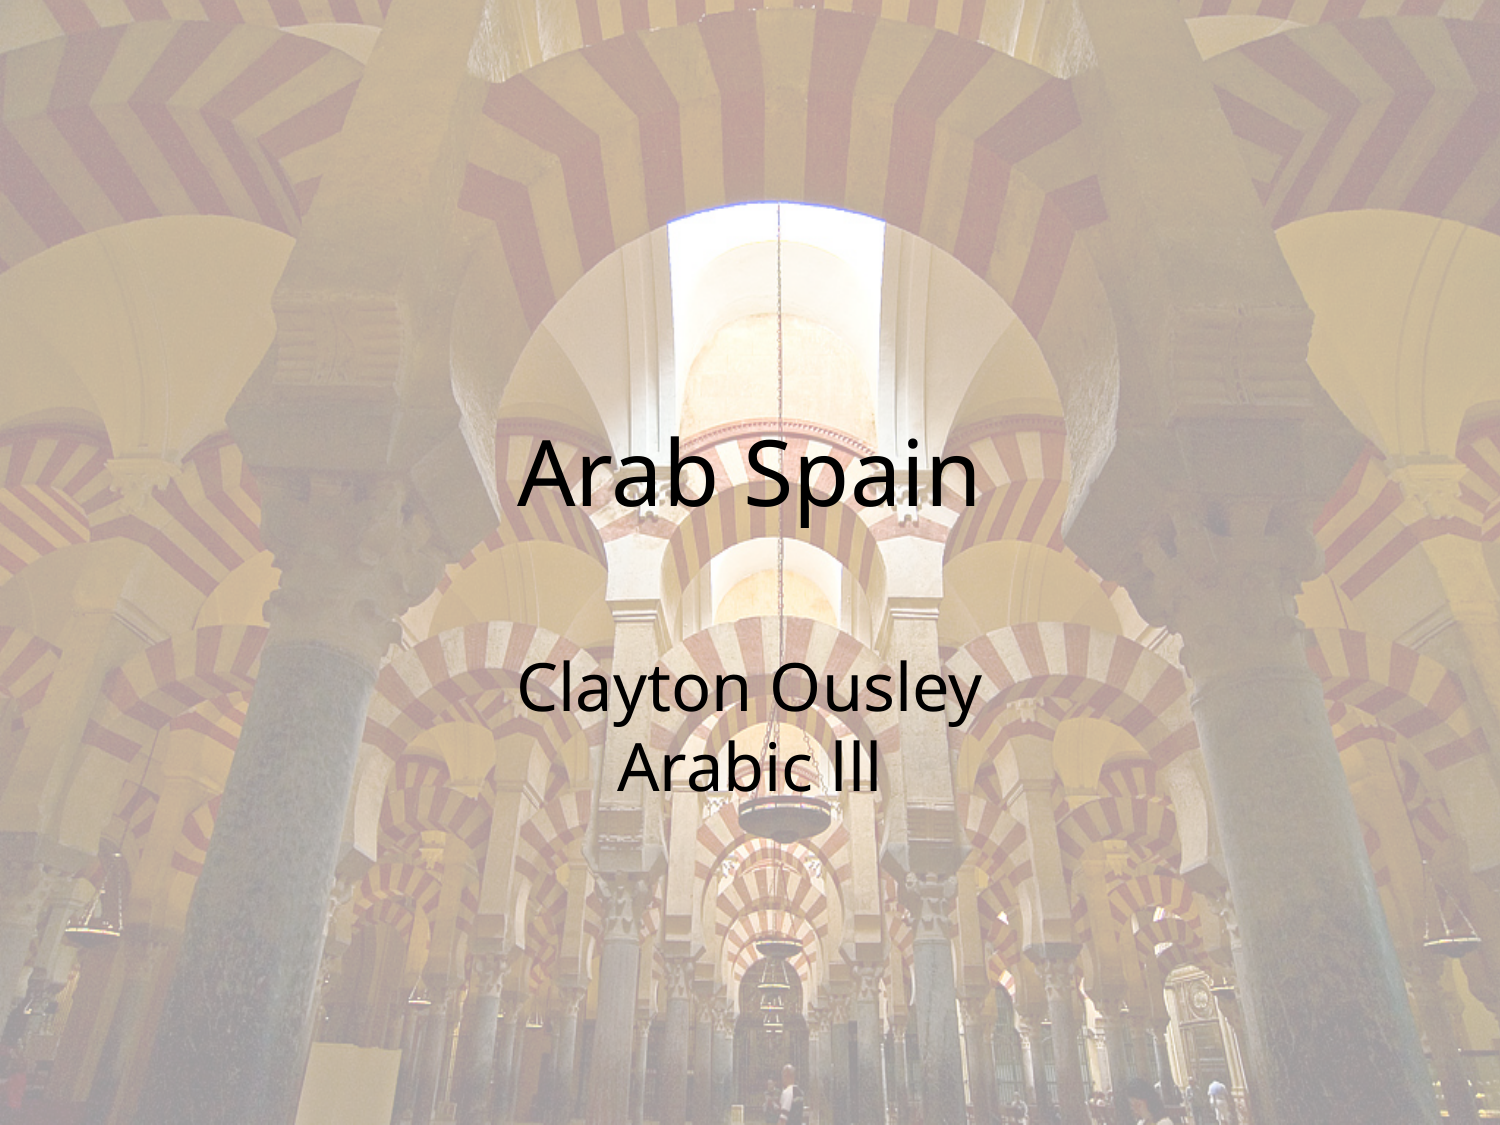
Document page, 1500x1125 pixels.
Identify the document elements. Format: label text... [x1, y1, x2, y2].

subtitle Clayton Ousley Arabic lll [225, 637, 1275, 925]
title Arab Spain [112, 349, 1388, 591]
